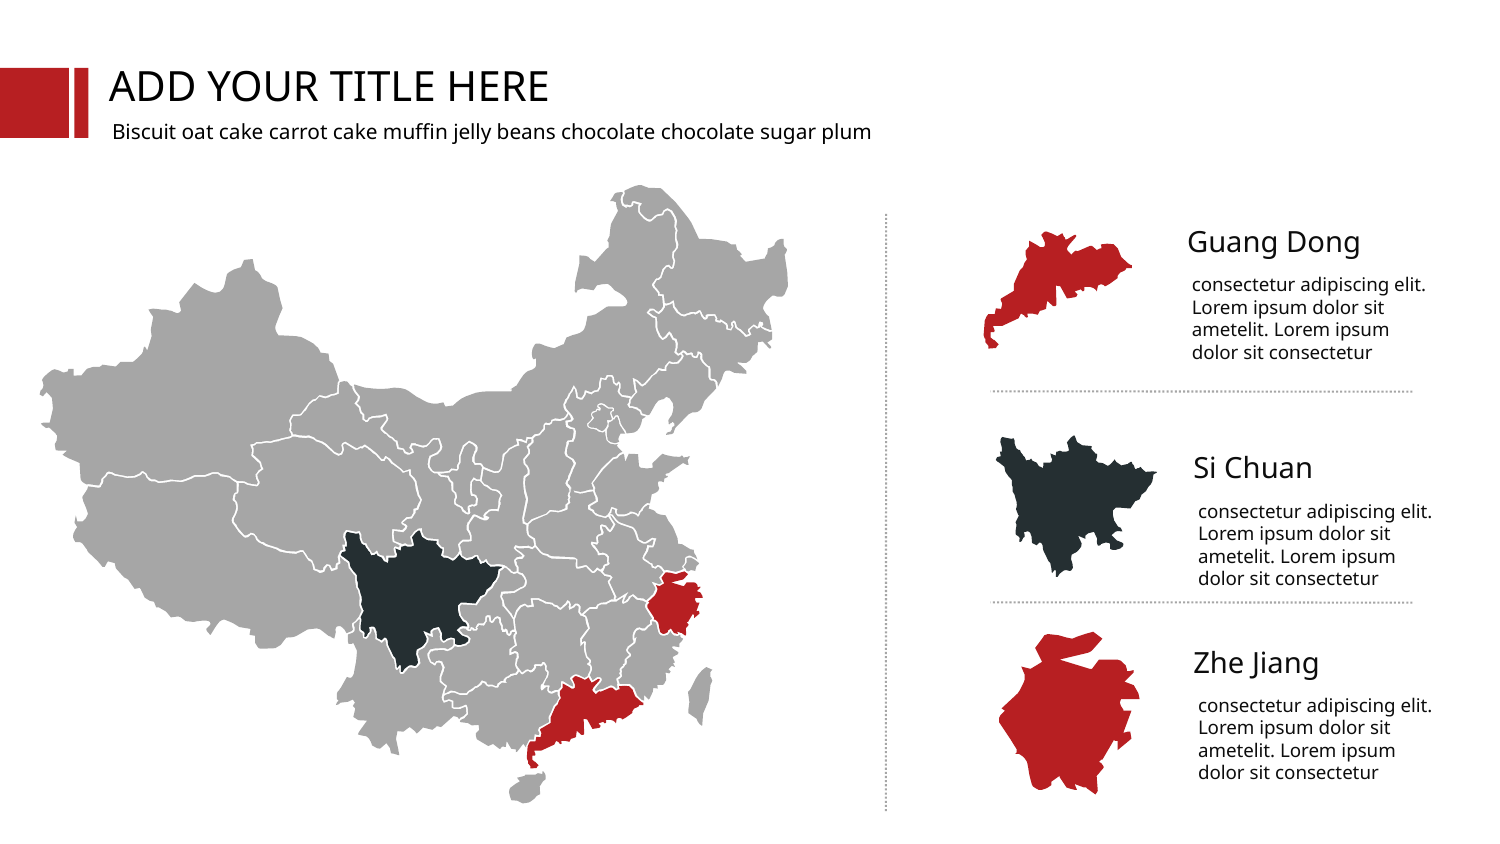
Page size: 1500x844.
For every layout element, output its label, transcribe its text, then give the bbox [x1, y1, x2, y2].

text_box [1015, 513, 1124, 577]
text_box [39, 184, 788, 804]
text_box [999, 631, 1140, 795]
text_box Si Chuan [1178, 442, 1456, 493]
text_box [983, 231, 1132, 349]
text_box [995, 435, 1158, 512]
text_box consectetur adipiscing elit. Lorem ipsum dolor sit ametelit. Lorem ipsum dolor sit consectetur [1183, 491, 1455, 597]
text_box Guang Dong [1172, 216, 1449, 266]
text_box consectetur adipiscing elit. Lorem ipsum dolor sit ametelit. Lorem ipsum dolor sit consectetur [1183, 686, 1455, 791]
text_box consectetur adipiscing elit. Lorem ipsum dolor sit ametelit. Lorem ipsum dolor sit consectetur [1177, 265, 1449, 371]
text_box Zhe Jiang [1178, 636, 1456, 687]
